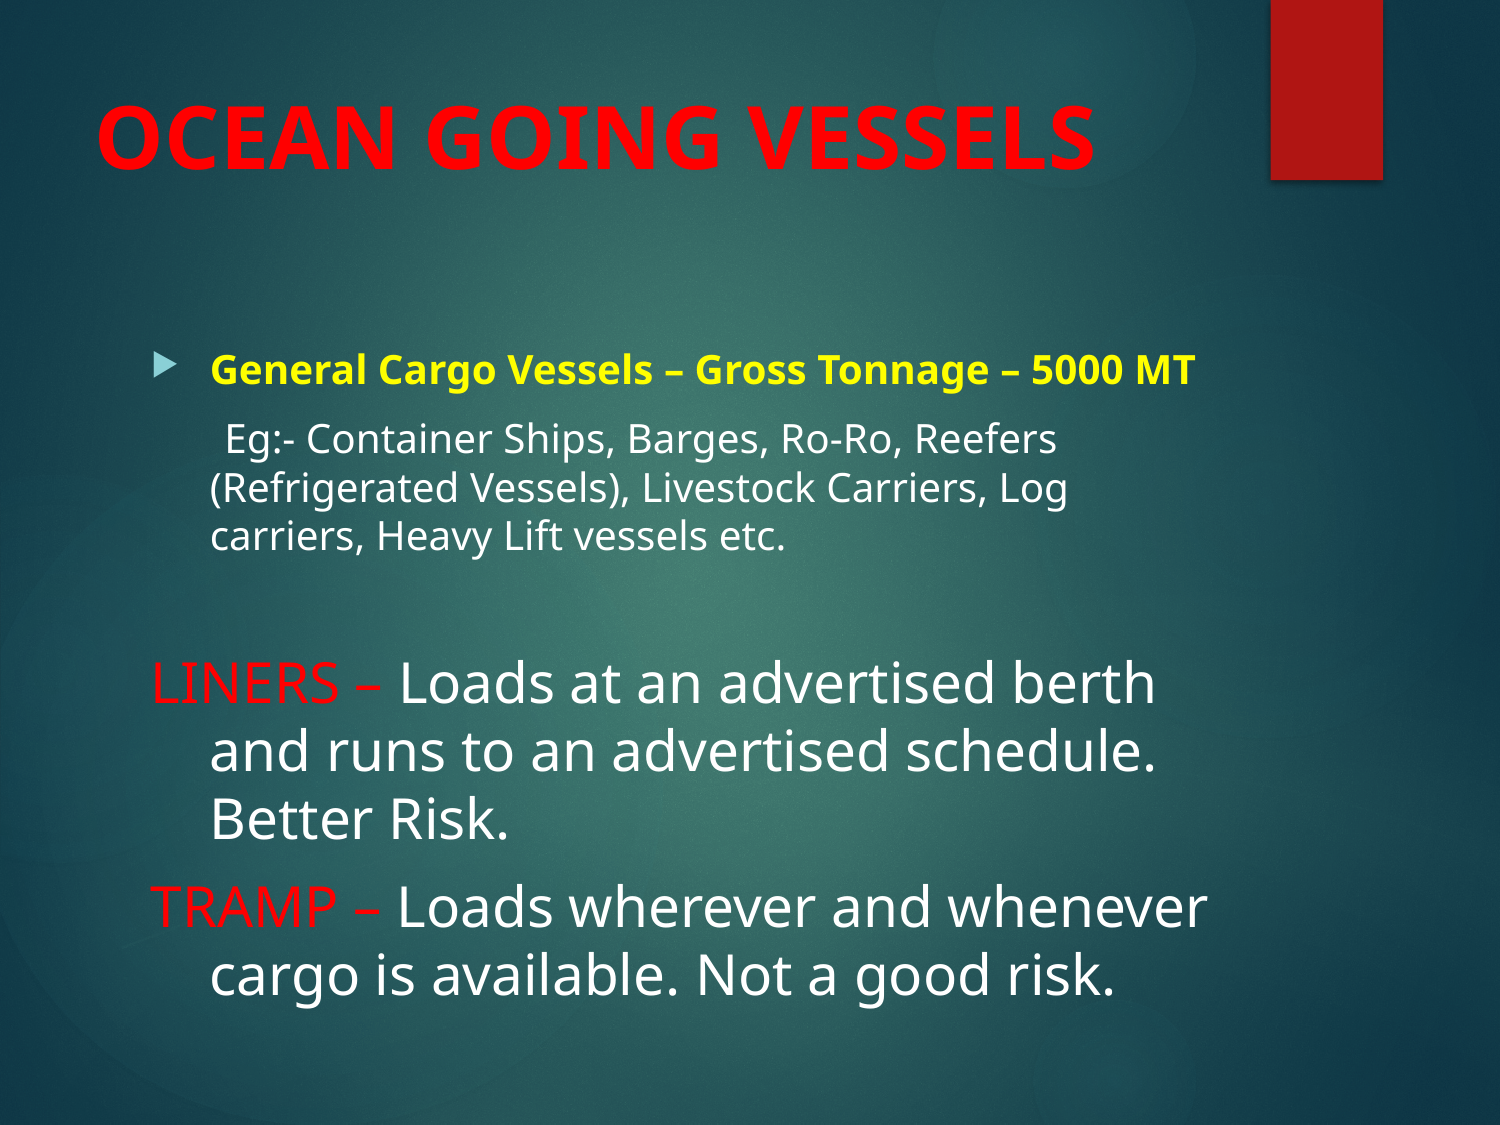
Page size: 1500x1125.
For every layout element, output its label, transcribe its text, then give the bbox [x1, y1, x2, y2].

title OCEAN GOING VESSELS [79, 74, 1237, 304]
list General Cargo Vessels – Gross Tonnage – 5000 MT Eg:- Container Ships, Barges, Ro-Ro, Reefers (Refrigerated Vessels), Livestock Carriers, Log carriers, Heavy Lift vessels etc. LINERS – Loads at an advertised berth and runs to an advertised schedule. Better Risk. TRAMP – Loads wherever and whenever cargo is available. Not a good risk. [135, 336, 1237, 1025]
